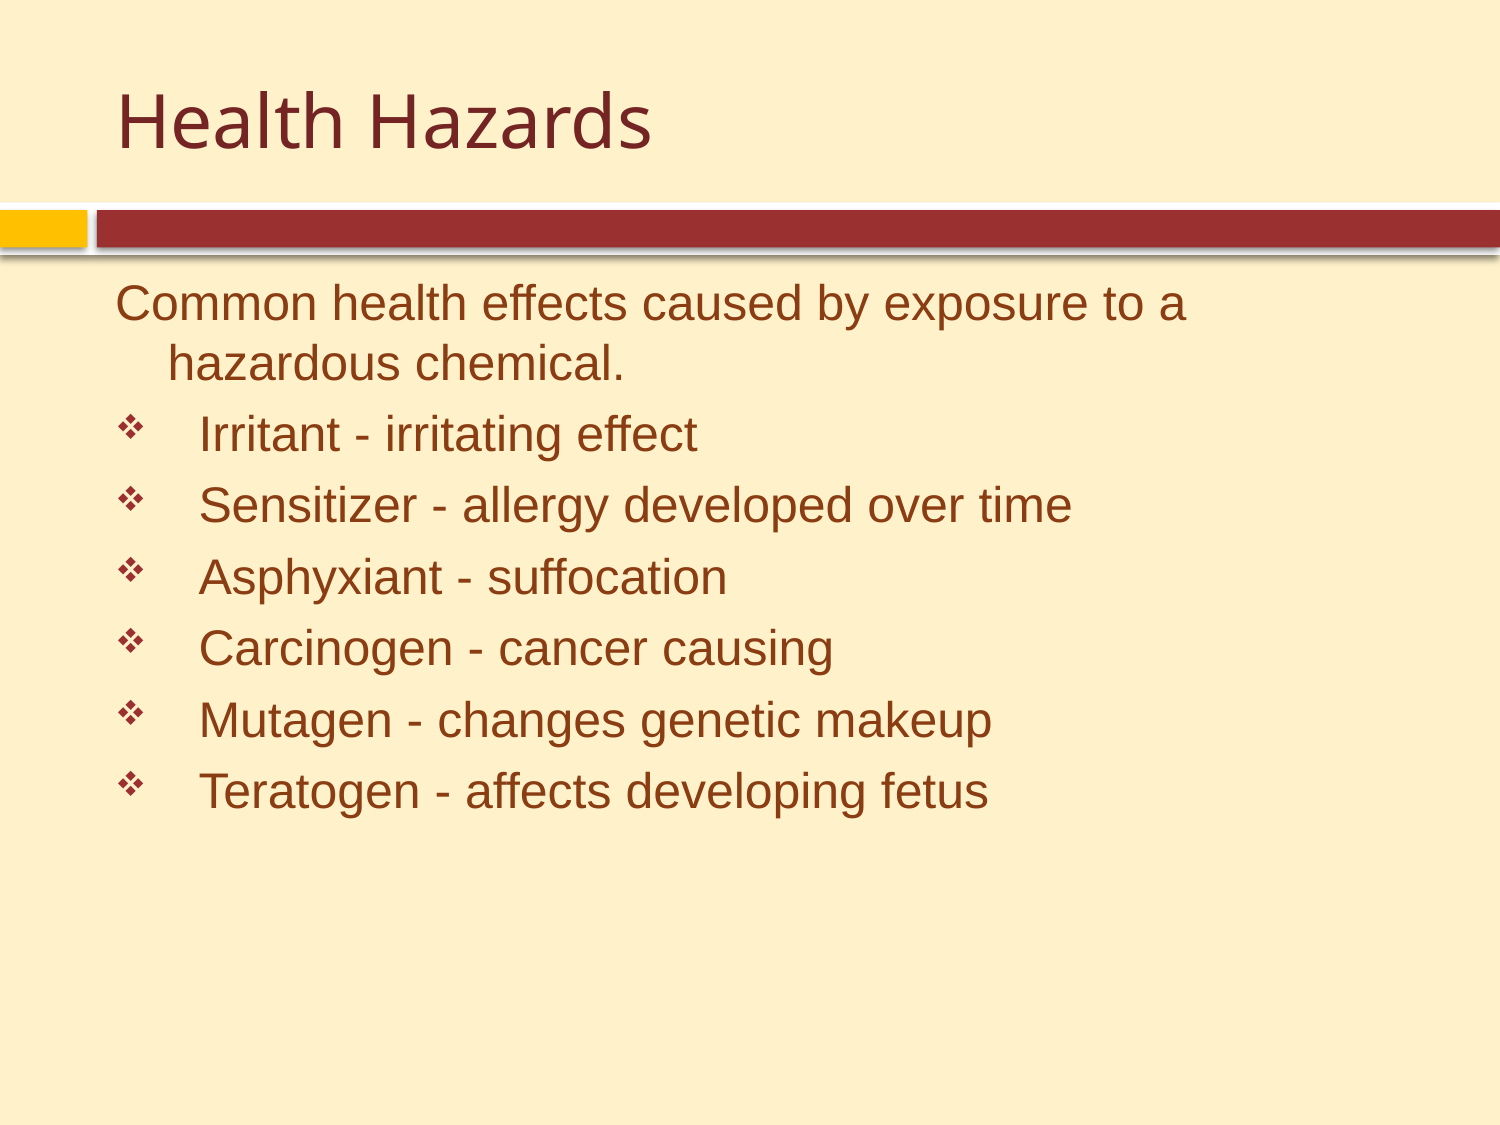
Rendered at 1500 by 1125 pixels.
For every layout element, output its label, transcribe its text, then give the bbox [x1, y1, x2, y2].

title Health Hazards [100, 37, 1438, 200]
list Common health effects caused by exposure to a hazardous chemical. Irritant - irritating effect Sensitizer - allergy developed over time Asphyxiant - suffocation Carcinogen - cancer causing Mutagen - changes genetic makeup Teratogen - affects developing fetus [100, 262, 1438, 1000]
